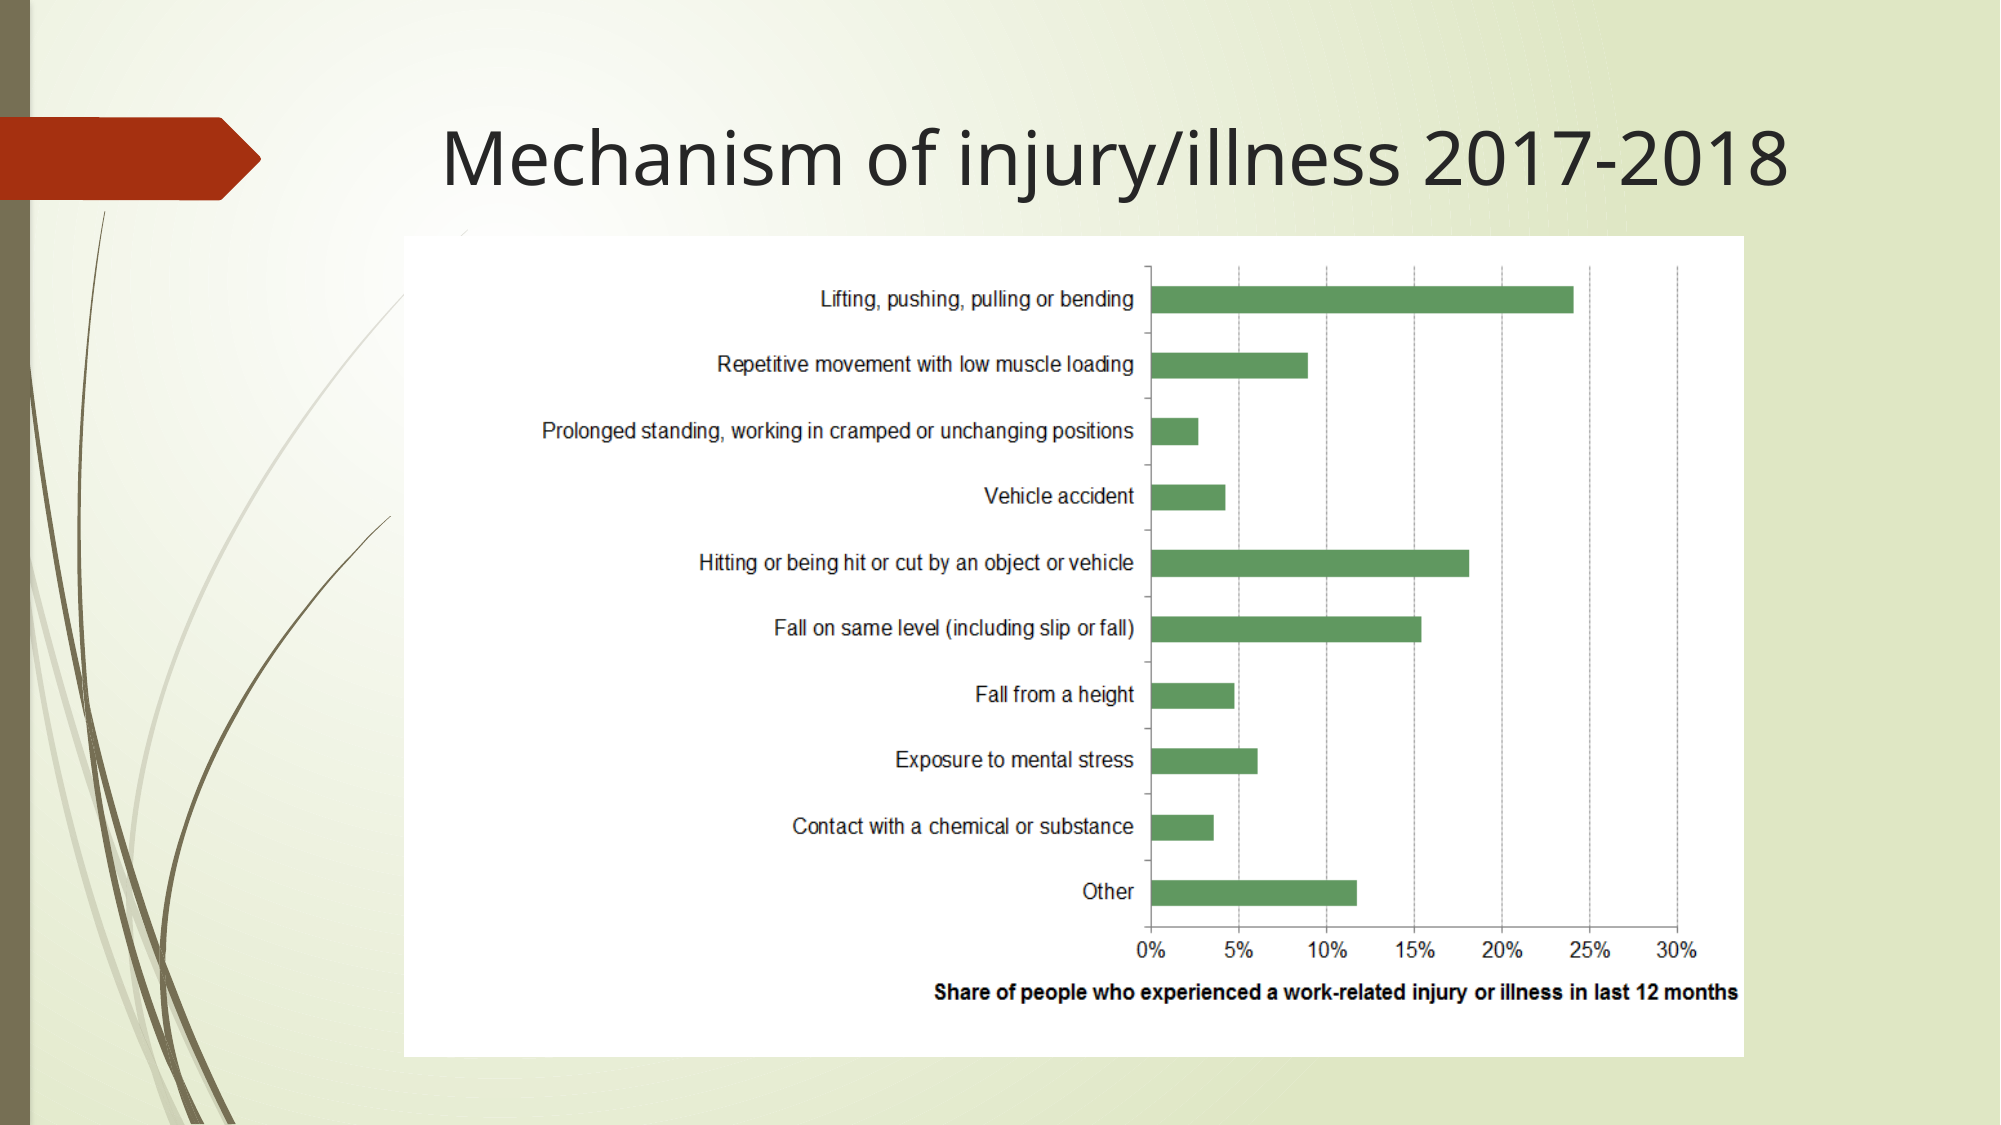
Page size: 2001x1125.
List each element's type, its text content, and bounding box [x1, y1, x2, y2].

picture [404, 236, 1744, 1057]
title Mechanism of injury/illness 2017-2018 [425, 102, 1888, 313]
